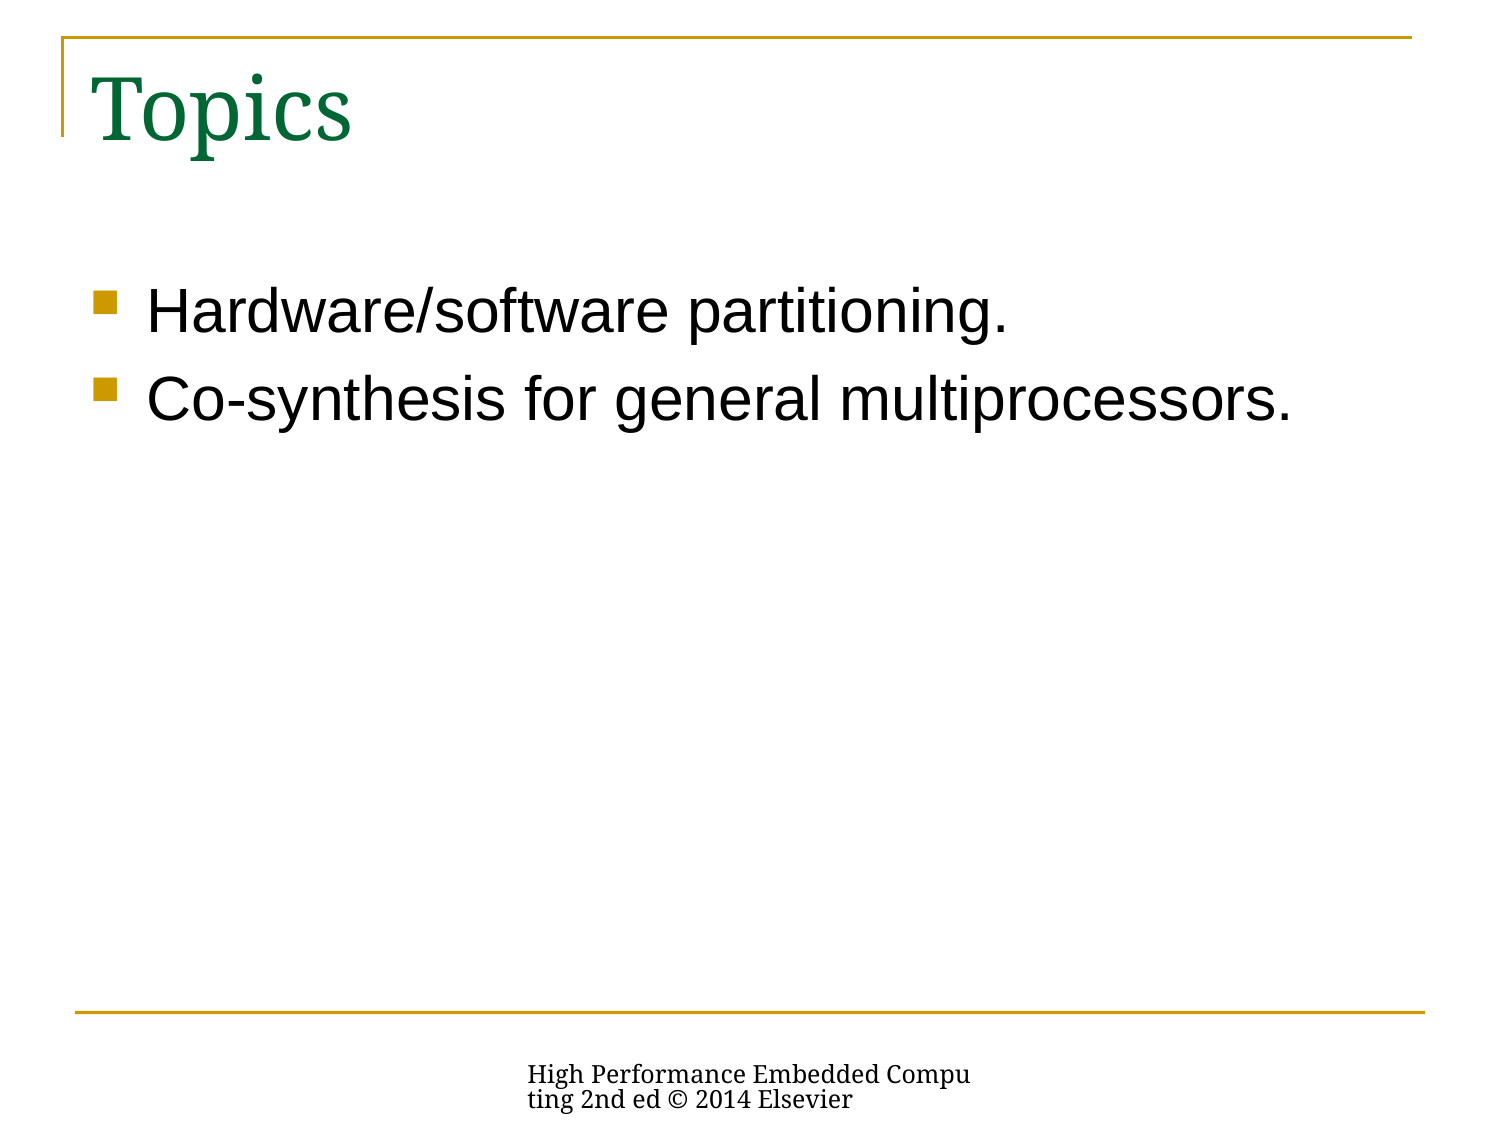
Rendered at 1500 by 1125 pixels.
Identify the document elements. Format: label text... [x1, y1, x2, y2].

title Topics [75, 45, 1425, 233]
footer High Performance Embedded Computing 2nd ed © 2014 Elsevier [512, 1025, 988, 1100]
list Hardware/software partitioning. Co-synthesis for general multiprocessors. [75, 262, 1425, 1006]
